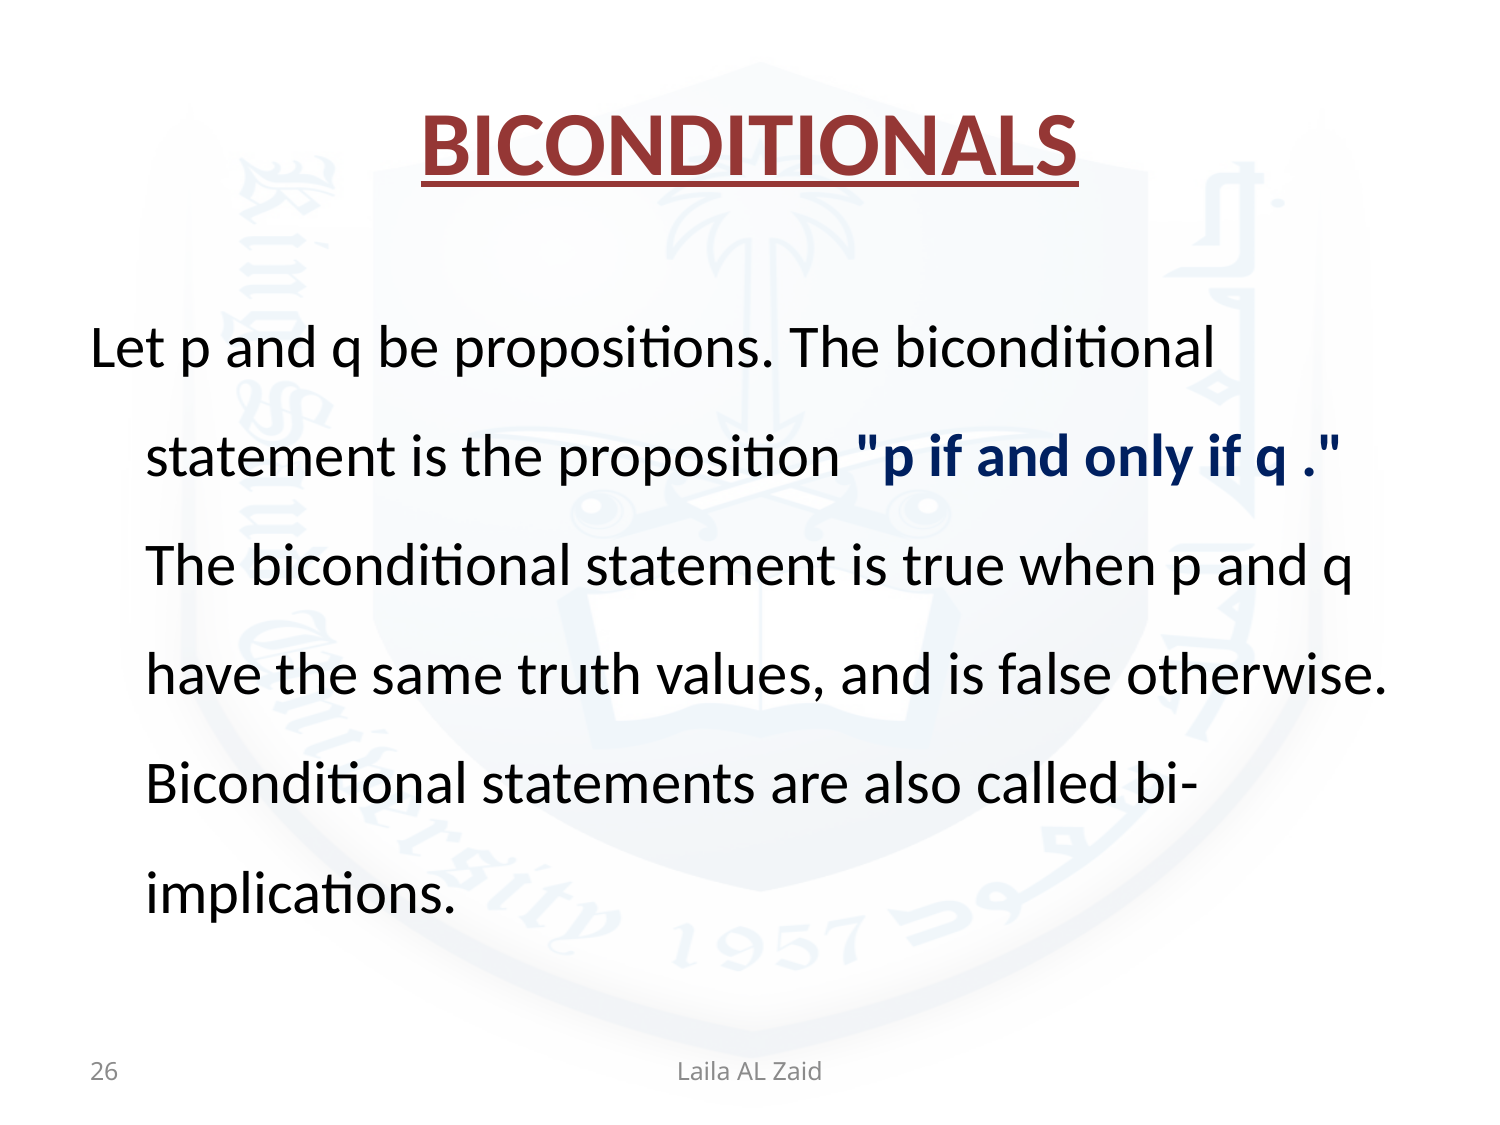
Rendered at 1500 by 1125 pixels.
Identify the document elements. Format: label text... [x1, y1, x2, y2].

footer Laila AL Zaid [512, 1042, 988, 1103]
title BICONDITIONALS [75, 45, 1425, 233]
slide_number 26 [75, 1042, 425, 1103]
